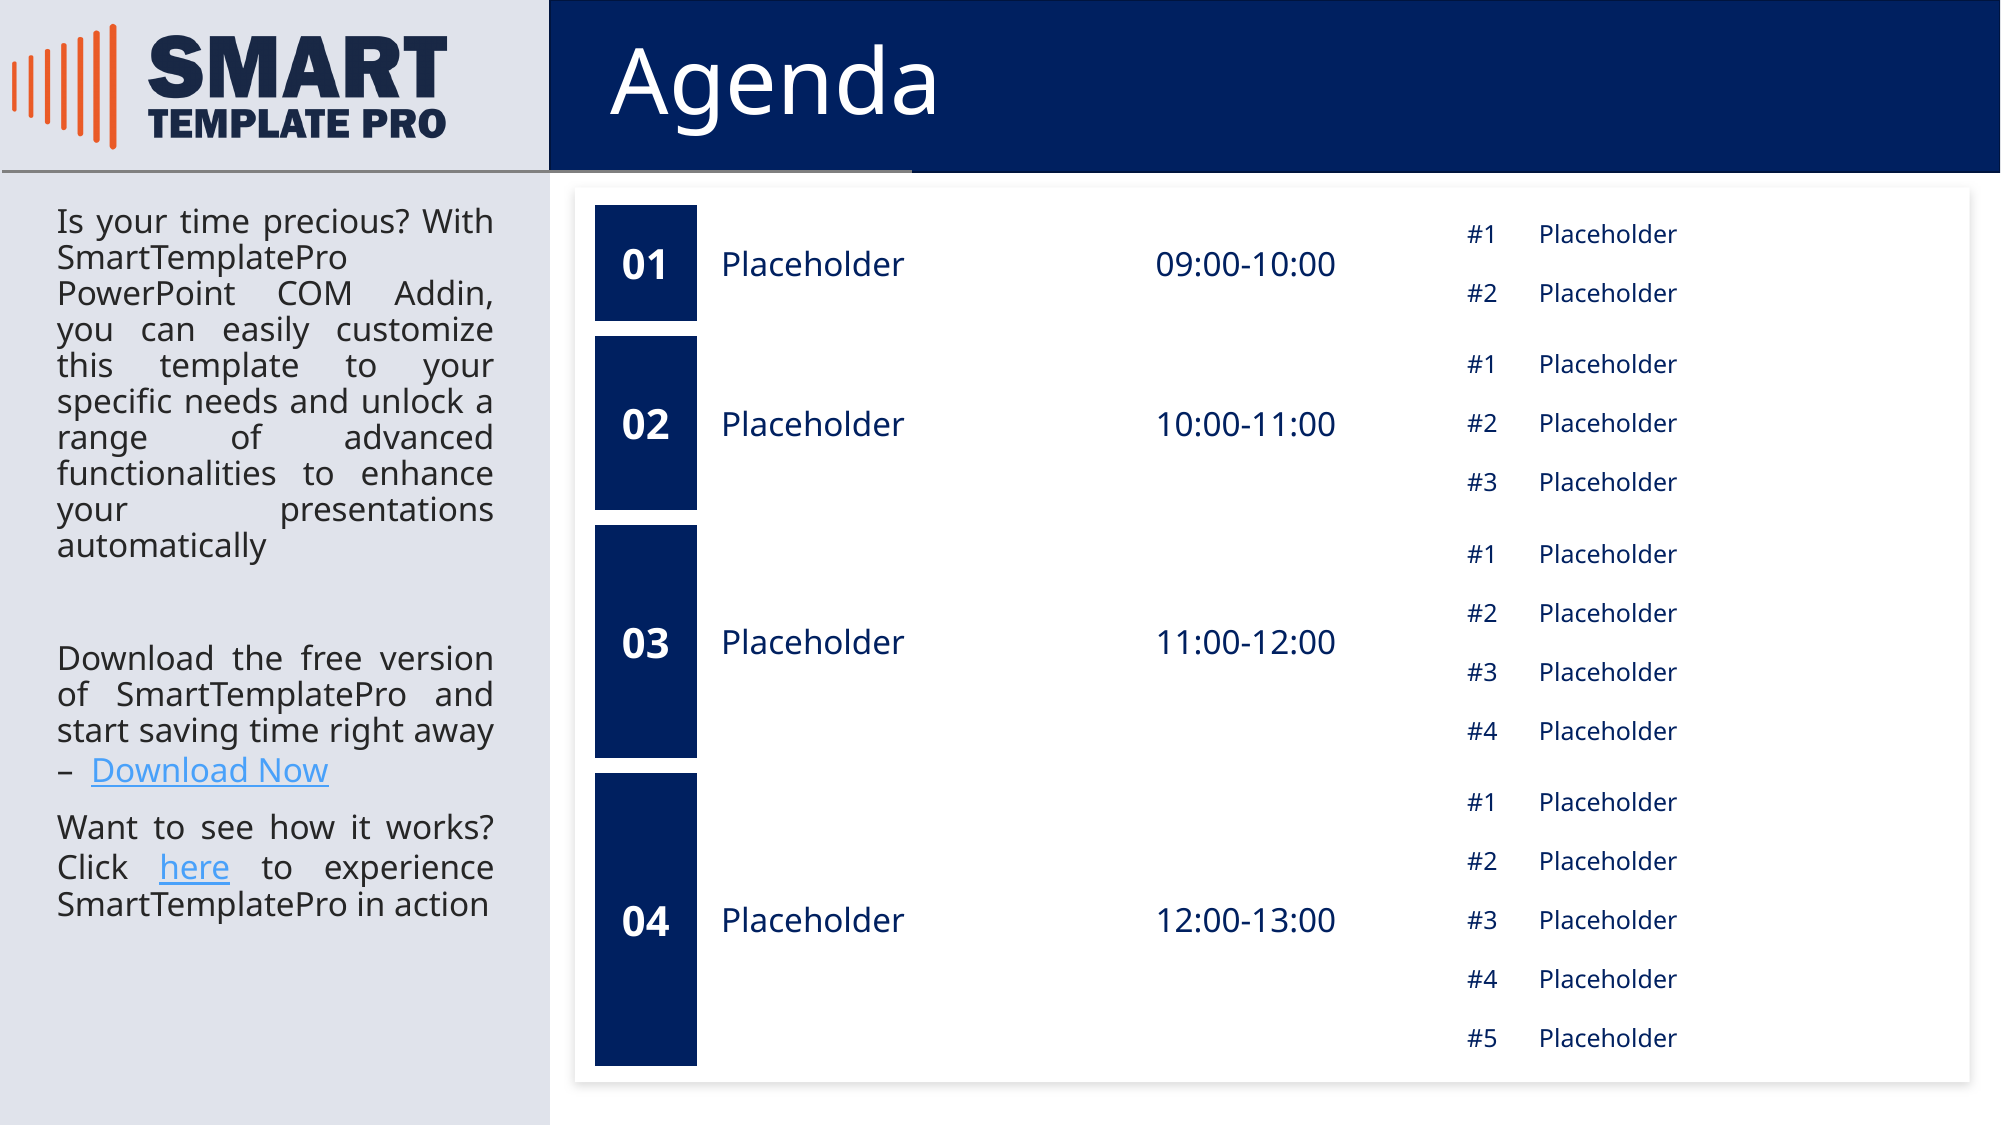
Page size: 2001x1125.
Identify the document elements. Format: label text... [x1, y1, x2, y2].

picture [0, 13, 459, 158]
text_box Agenda [595, 4, 1999, 165]
text_box Is your time precious? With SmartTemplatePro PowerPoint COM Addin, you can easily customize this template to your specific needs and unlock a range of advanced functionalities to enhance your presentations automatically Download the free version of SmartTemplatePro and start saving time right away – Download Now Want to see how it works? Click here to experience SmartTemplatePro in action [41, 197, 510, 1065]
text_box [574, 187, 1971, 1084]
